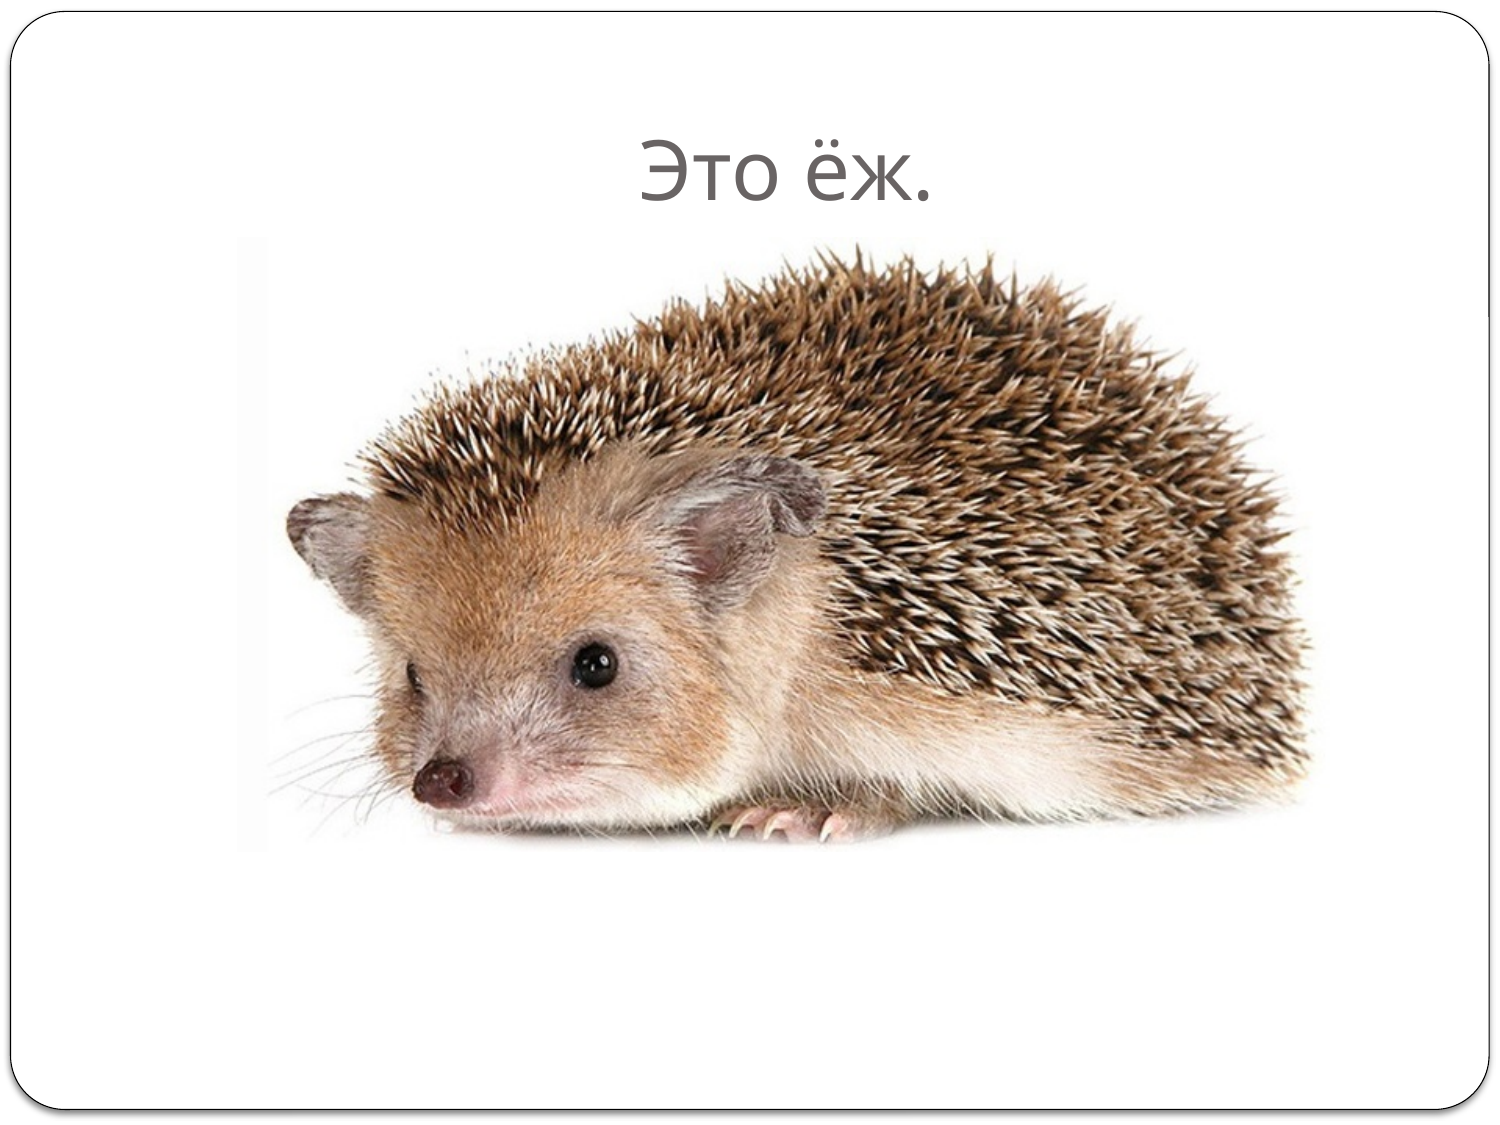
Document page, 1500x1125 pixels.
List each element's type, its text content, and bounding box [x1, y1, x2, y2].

title Это ёж. [150, 45, 1425, 233]
picture [237, 237, 1330, 852]
